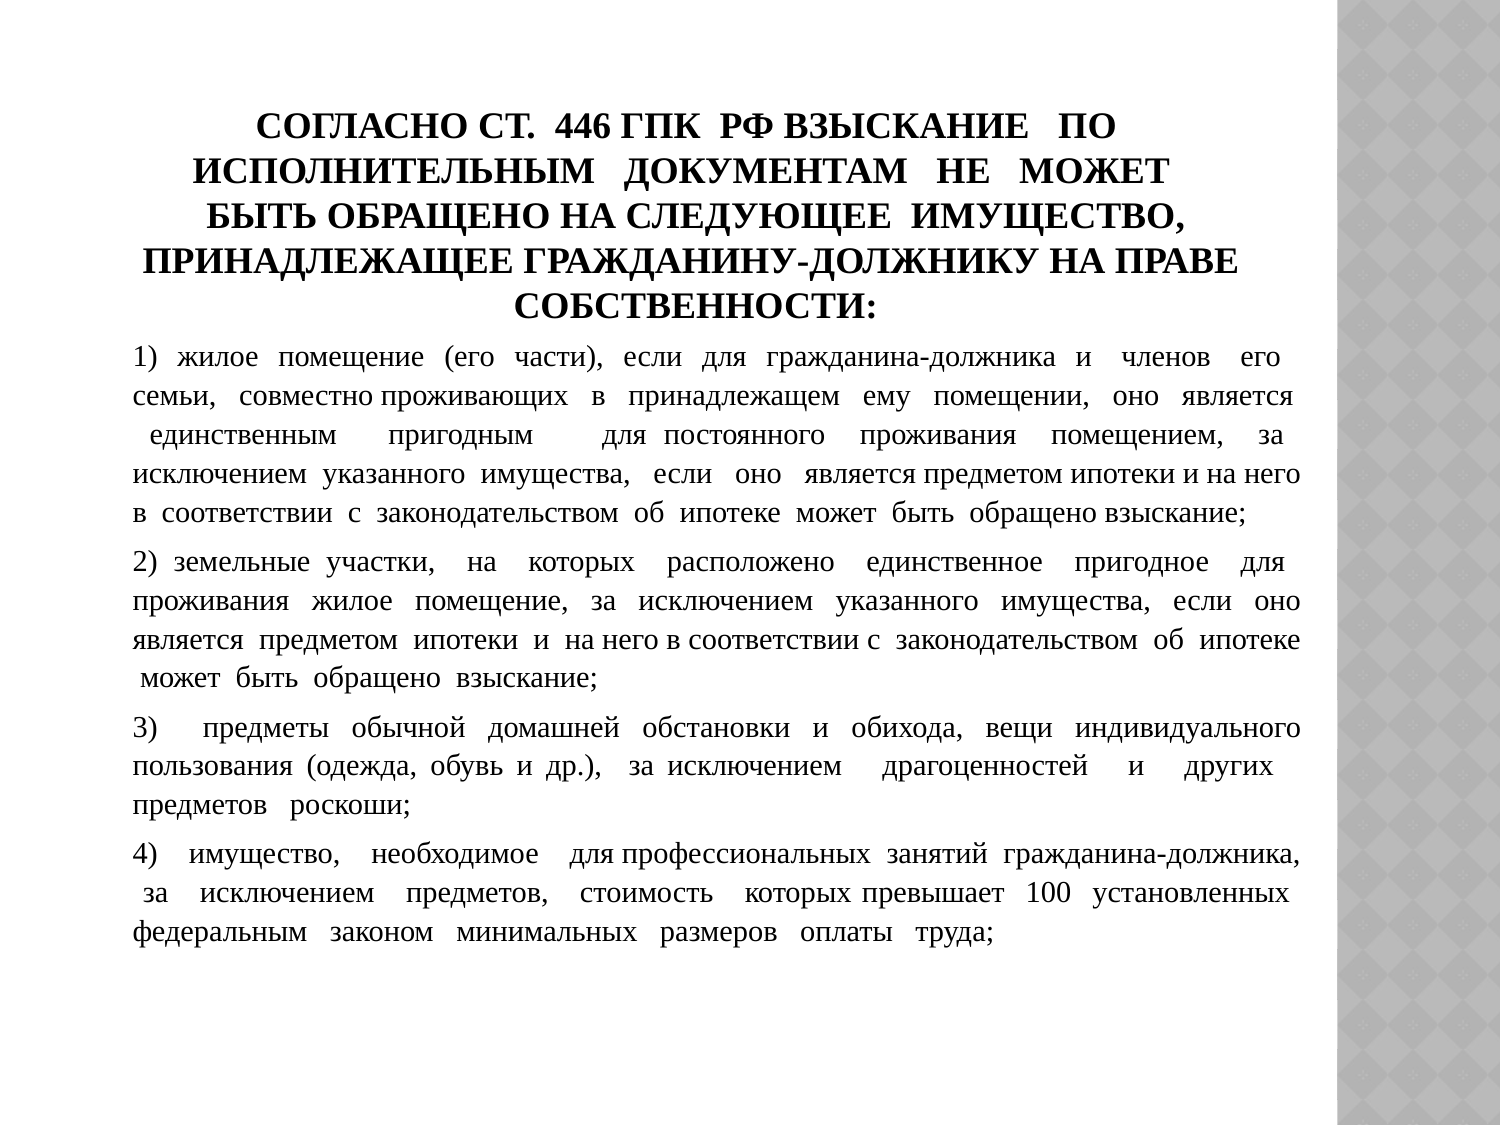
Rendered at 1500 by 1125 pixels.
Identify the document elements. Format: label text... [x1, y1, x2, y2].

title Согласно ст. 446 ГПК РФ взыскание по исполнительным документам не может быть обращено на следующее имущество, принадлежащее гражданину-должнику на праве собственности: [134, 42, 1257, 326]
list 1) жилое помещение (его части), если для гражданина-должника и членов его семьи, совместно проживающих в принадлежащем ему помещении, оно является единственным пригодным для постоянного проживания помещением, за исключением указанного имущества, если оно является предметом ипотеки и на него в соответствии с законодательством об ипотеке может быть обращено взыскание; 2) земельные участки, на которых расположено единственное пригодное для проживания жилое помещение, за исключением указанного имущества, если оно является предметом ипотеки и на него в соответствии с законодательством об ипотеке может быть обращено взыскание; 3) предметы обычной домашней обстановки и обихода, вещи индивидуального пользования (одежда, обувь и др.), за исключением драгоценностей и других предметов роскоши; 4) имущество, необходимое для профессиональных занятий гражданина-должника, за исключением предметов, стоимость которых превышает 100 установленных федеральным законом минимальных размеров оплаты труда; [75, 326, 1317, 988]
